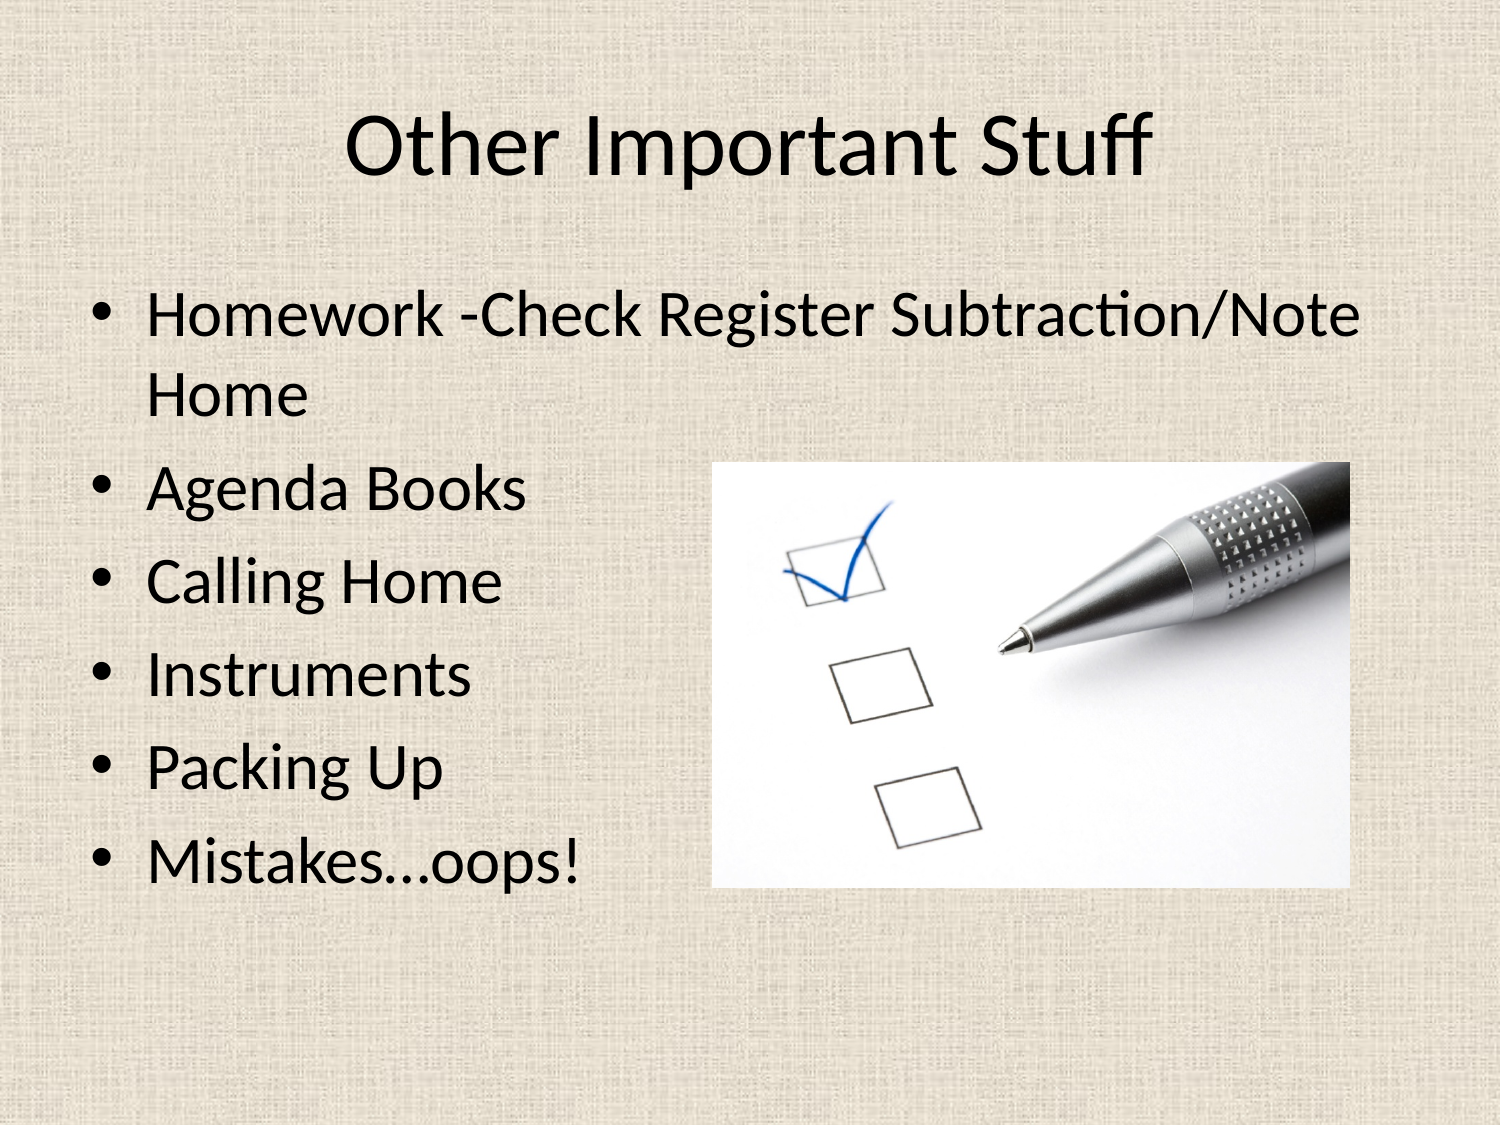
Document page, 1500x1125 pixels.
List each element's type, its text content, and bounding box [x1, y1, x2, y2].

picture [712, 462, 1351, 888]
list Homework -Check Register Subtraction/Note Home Agenda Books Calling Home Instruments Packing Up Mistakes…oops! [75, 262, 1425, 1005]
title Other Important Stuff [75, 45, 1425, 233]
